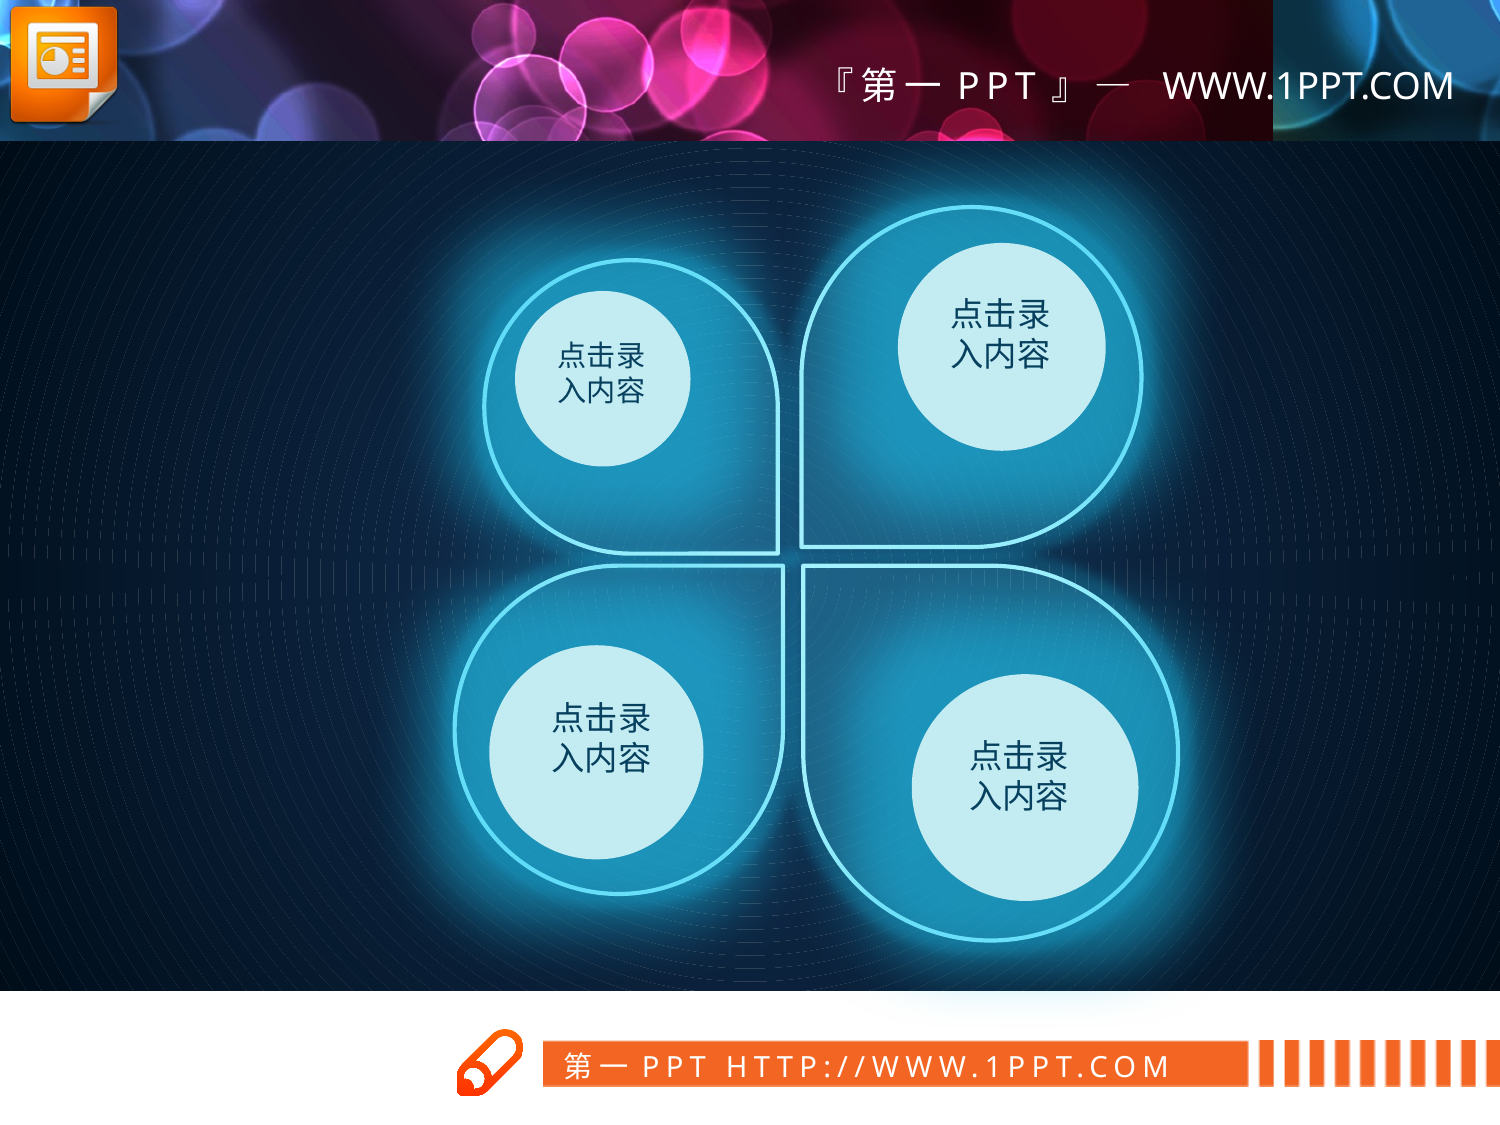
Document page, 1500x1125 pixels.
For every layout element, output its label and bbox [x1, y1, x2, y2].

text_box [801, 206, 1142, 548]
text_box [483, 259, 778, 554]
text_box [803, 565, 1179, 941]
picture [0, 0, 1500, 141]
text_box [454, 565, 784, 895]
picture [543, 1040, 1500, 1087]
